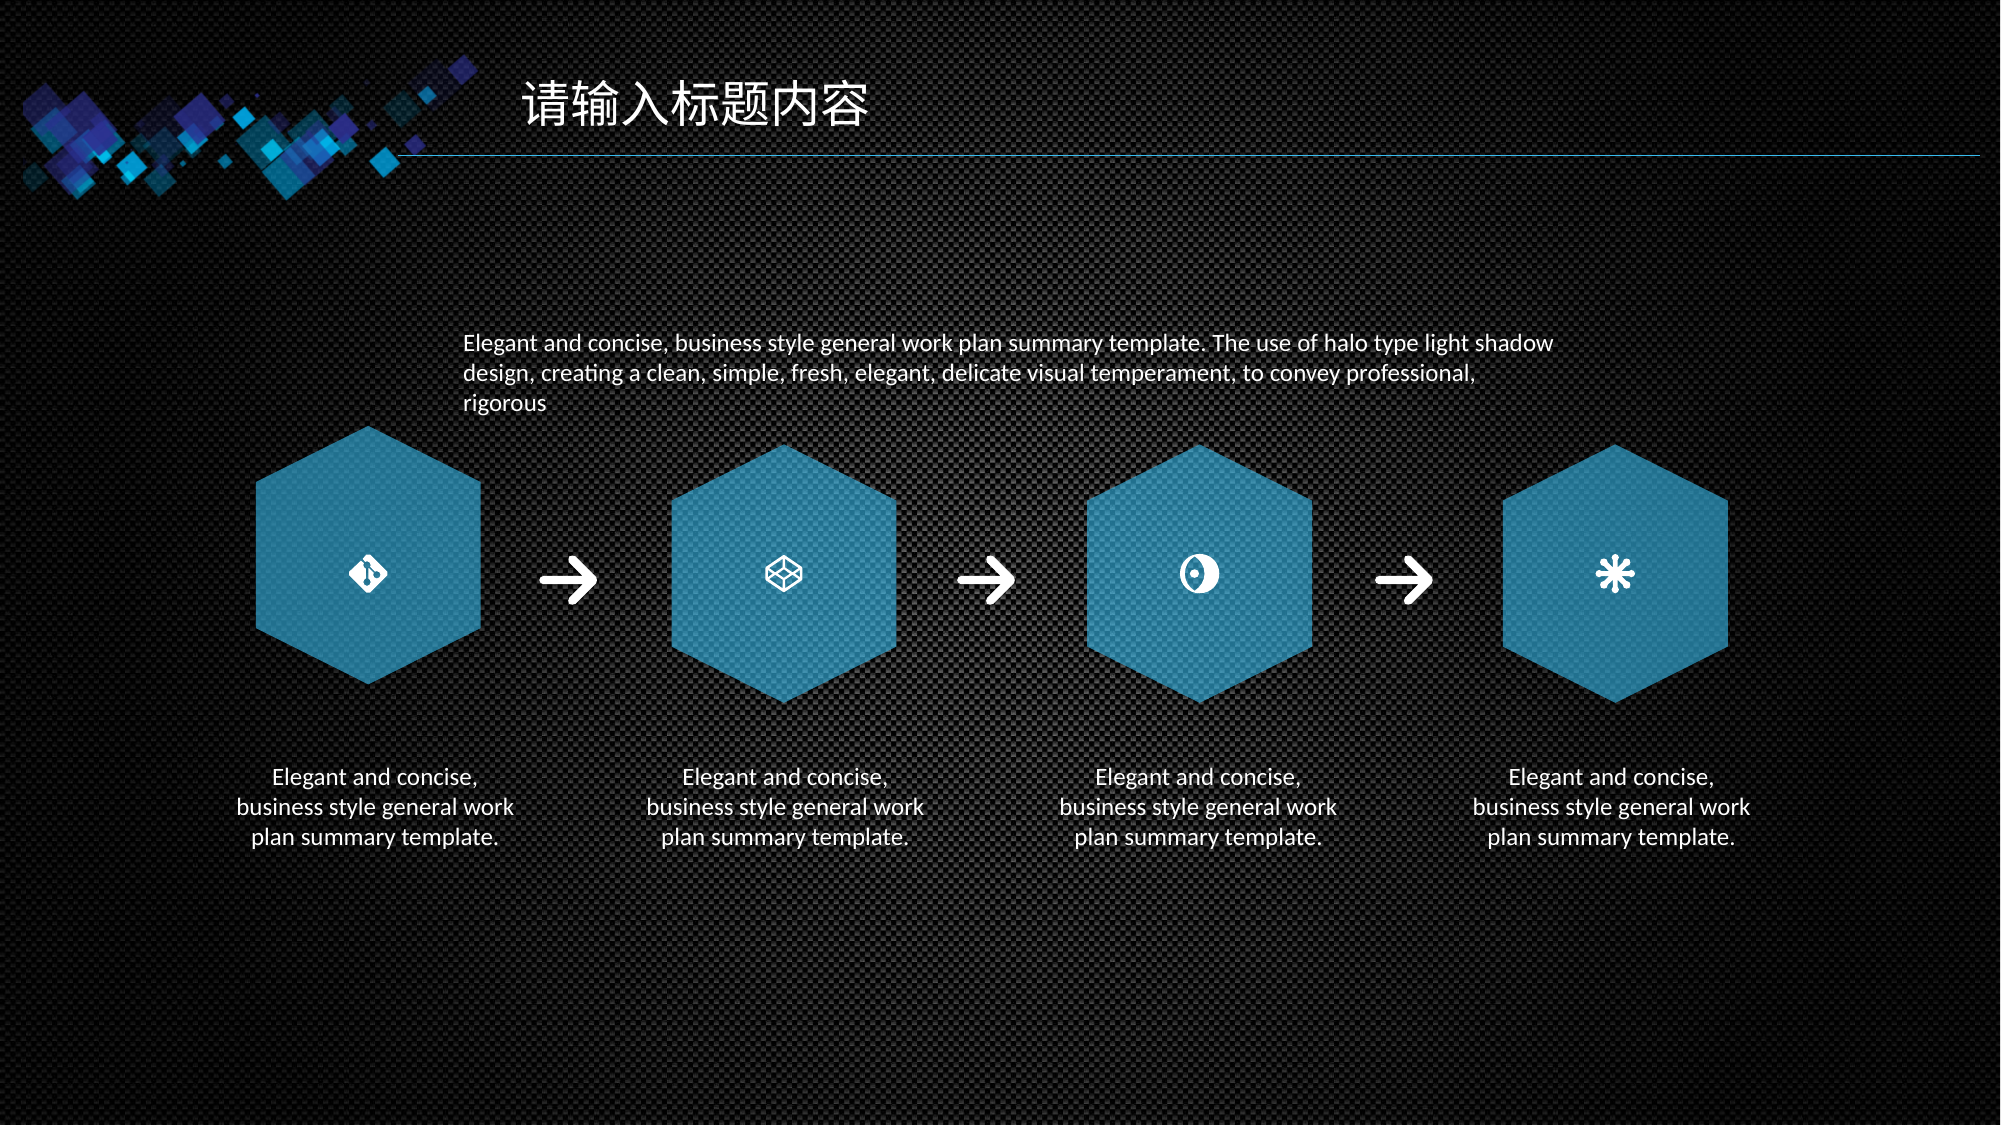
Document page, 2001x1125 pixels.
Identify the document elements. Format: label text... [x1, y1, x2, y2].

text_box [23, 48, 1981, 209]
text_box [1086, 443, 1314, 705]
text_box [957, 555, 1015, 605]
text_box [1375, 555, 1433, 605]
text_box [539, 555, 597, 605]
text_box [349, 554, 388, 593]
text_box [254, 424, 482, 686]
text_box [1501, 443, 1729, 705]
text_box [670, 443, 898, 705]
text_box Elegant and concise, business style general work plan summary template. [626, 752, 946, 858]
text_box [1595, 553, 1636, 594]
text_box Elegant and concise, business style general work plan summary template. [1040, 752, 1357, 858]
text_box [1179, 553, 1220, 594]
text_box Elegant and concise, business style general work plan summary template. [220, 752, 531, 858]
text_box Elegant and concise, business style general work plan summary template. The use of halo type light shadow design, creating a clean, simple, fresh, elegant, delicate visual temperament, to convey professional, rigorous [448, 318, 1582, 424]
text_box [765, 555, 803, 593]
text_box Elegant and concise, business style general work plan summary template. [1452, 752, 1772, 858]
picture [0, 0, 2001, 1125]
